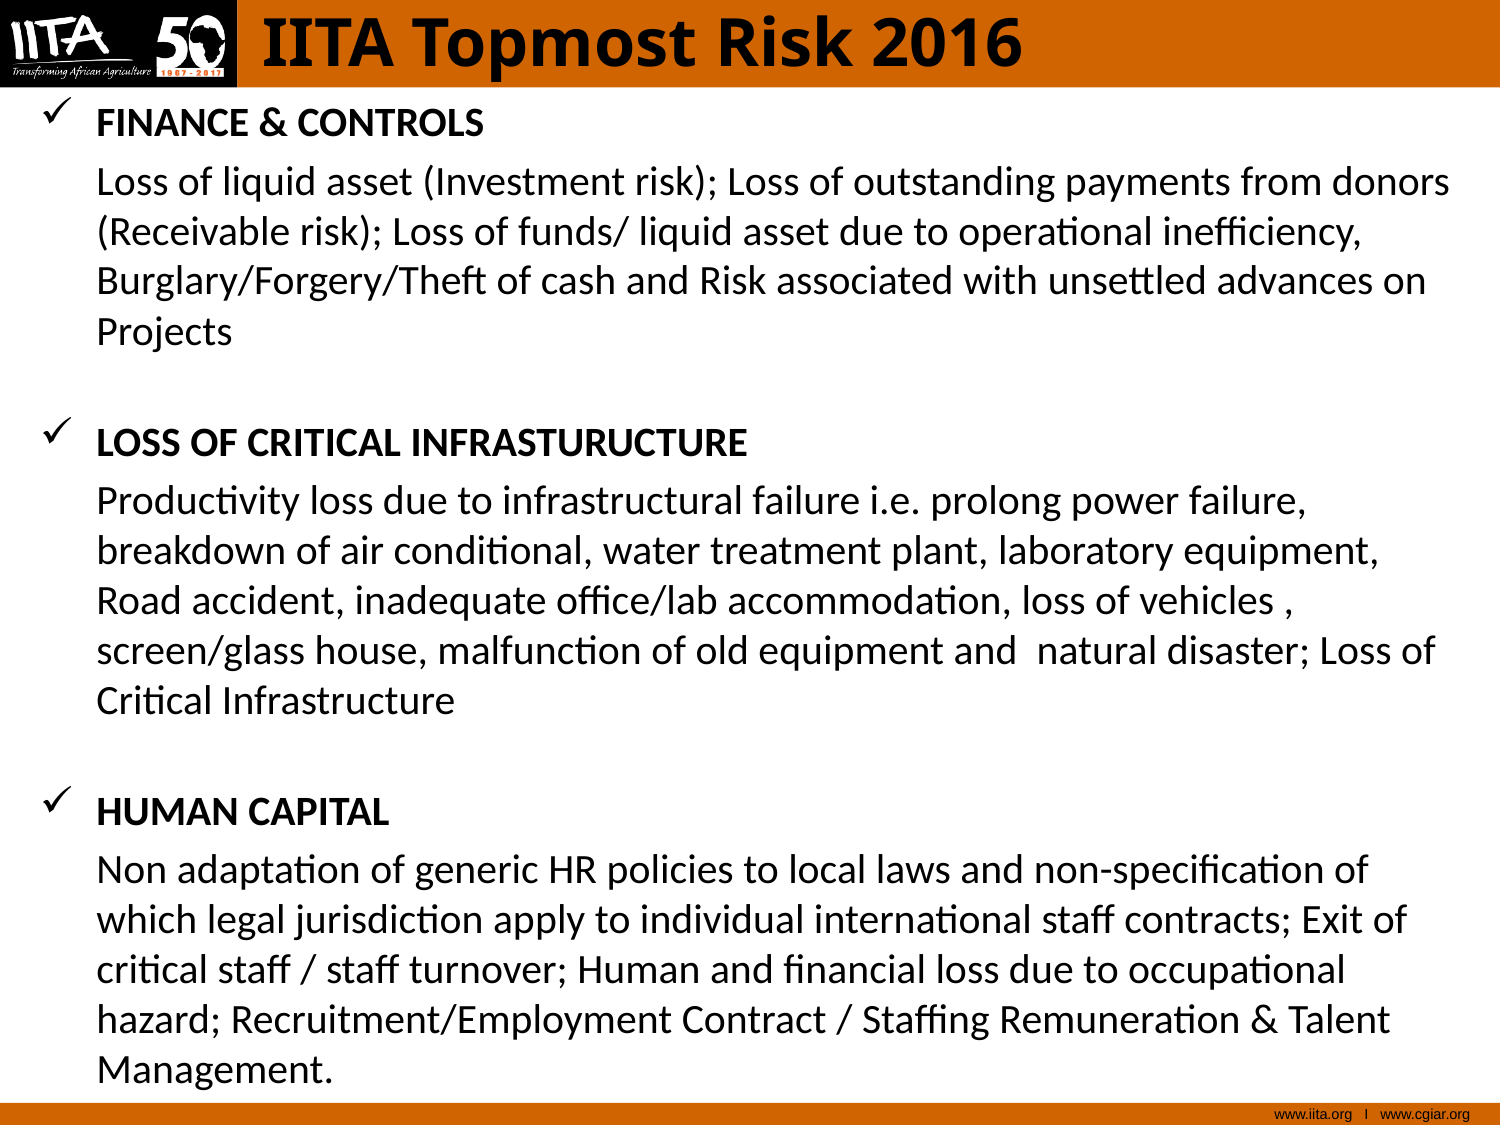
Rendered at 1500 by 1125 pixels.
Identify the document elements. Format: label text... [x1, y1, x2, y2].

list FINANCE & CONTROLS Loss of liquid asset (Investment risk); Loss of outstanding payments from donors (Receivable risk); Loss of funds/ liquid asset due to operational inefficiency, Burglary/Forgery/Theft of cash and Risk associated with unsettled advances on Projects LOSS OF CRITICAL INFRASTURUCTURE Productivity loss due to infrastructural failure i.e. prolong power failure, breakdown of air conditional, water treatment plant, laboratory equipment, Road accident, inadequate office/lab accommodation, loss of vehicles , screen/glass house, malfunction of old equipment and natural disaster; Loss of Critical Infrastructure HUMAN CAPITAL Non adaptation of generic HR policies to local laws and non-specification of which legal jurisdiction apply to individual international staff contracts; Exit of critical staff / staff turnover; Human and financial loss due to occupational hazard; Recruitment/Employment Contract / Staffing Remuneration & Talent Management. [24, 87, 1475, 1100]
picture [11, 15, 225, 79]
title IITA Topmost Risk 2016 [262, 0, 1475, 87]
